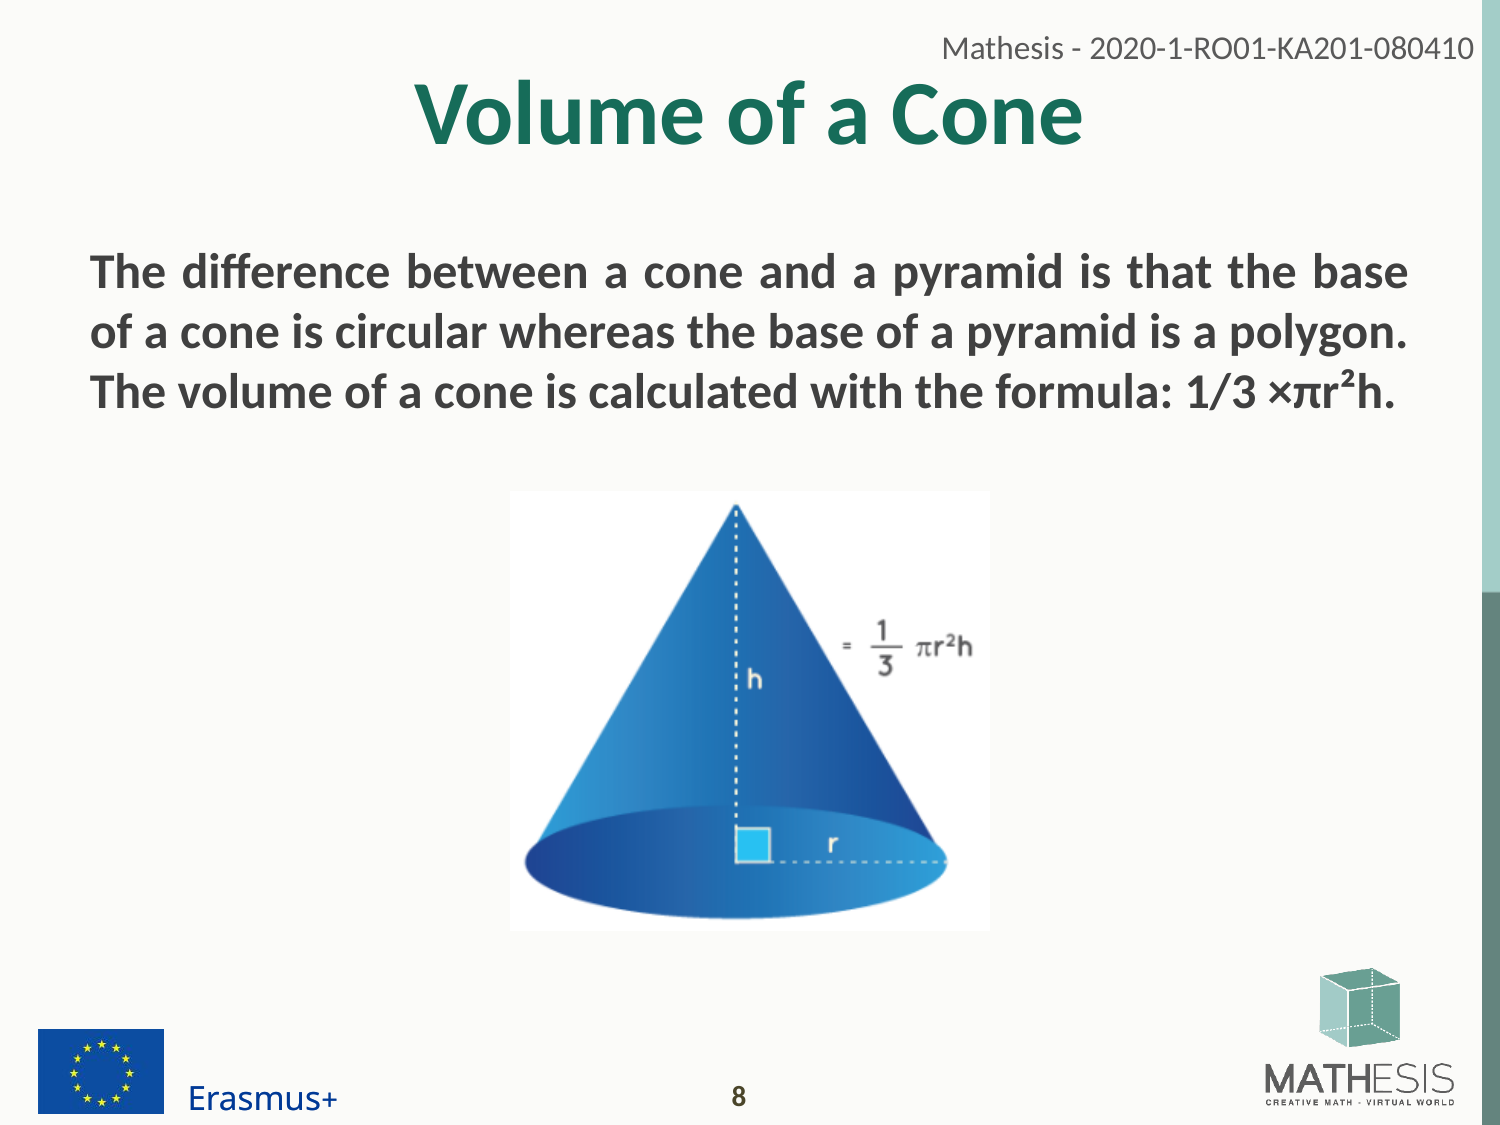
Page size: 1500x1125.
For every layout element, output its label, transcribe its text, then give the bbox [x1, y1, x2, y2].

list The difference between a cone and a pyramid is that the base of a cone is circular whereas the base of a pyramid is a polygon. The volume of a cone is calculated with the formula: 1/3 ×πr²h. [75, 160, 1425, 904]
title Volume of a Cone [75, 45, 1425, 160]
picture [510, 491, 990, 932]
picture [38, 1029, 164, 1114]
